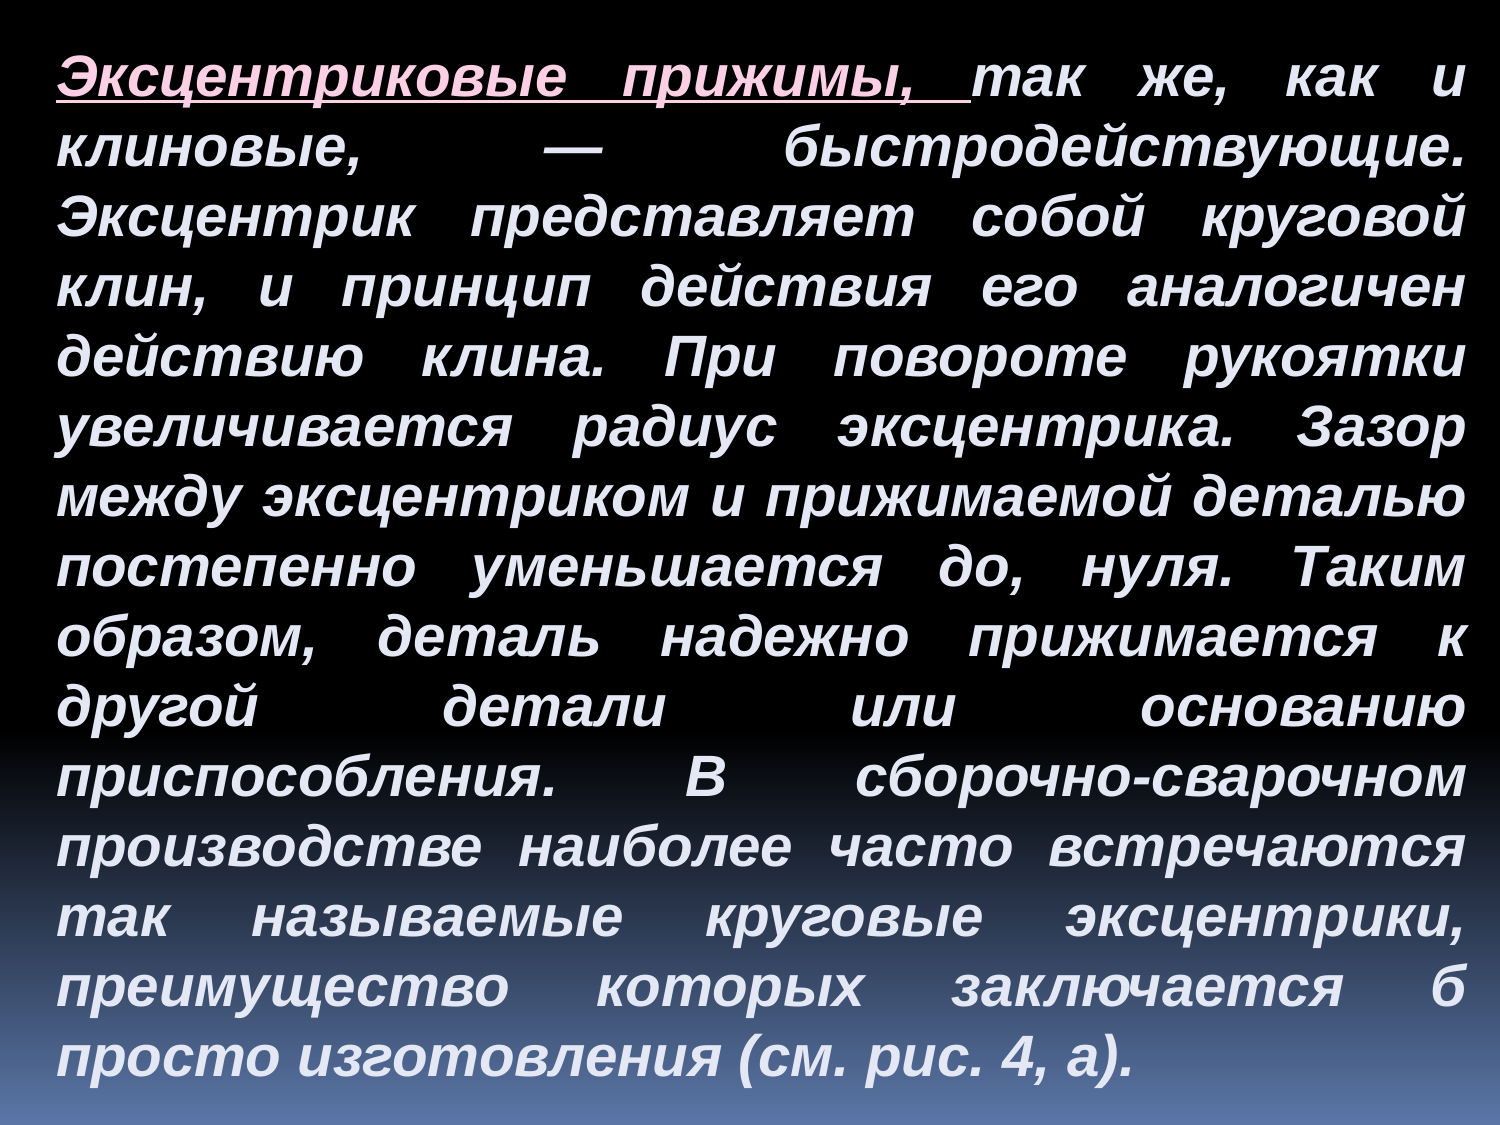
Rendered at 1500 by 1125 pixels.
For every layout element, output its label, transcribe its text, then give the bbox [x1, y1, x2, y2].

text_box Эксцентриковые прижимы, так же, как и клиновые, — быстродействующие. Эксцентрик представляет собой круговой клин, и принцип действия его аналогичен действию клина. При повороте рукоятки увеличивается радиус эксцентрика. Зазор между эксцентриком и прижимаемой деталью постепенно уменьшается до, нуля. Таким образом, деталь надежно прижимается к другой детали или основанию приспособления. В сборочно-сварочном производстве наиболее часто встречаются так называемые круговые эксцентрики, преимущество которых заключается б просто изготовления (см. рис. 4, а). [41, 30, 1483, 1125]
